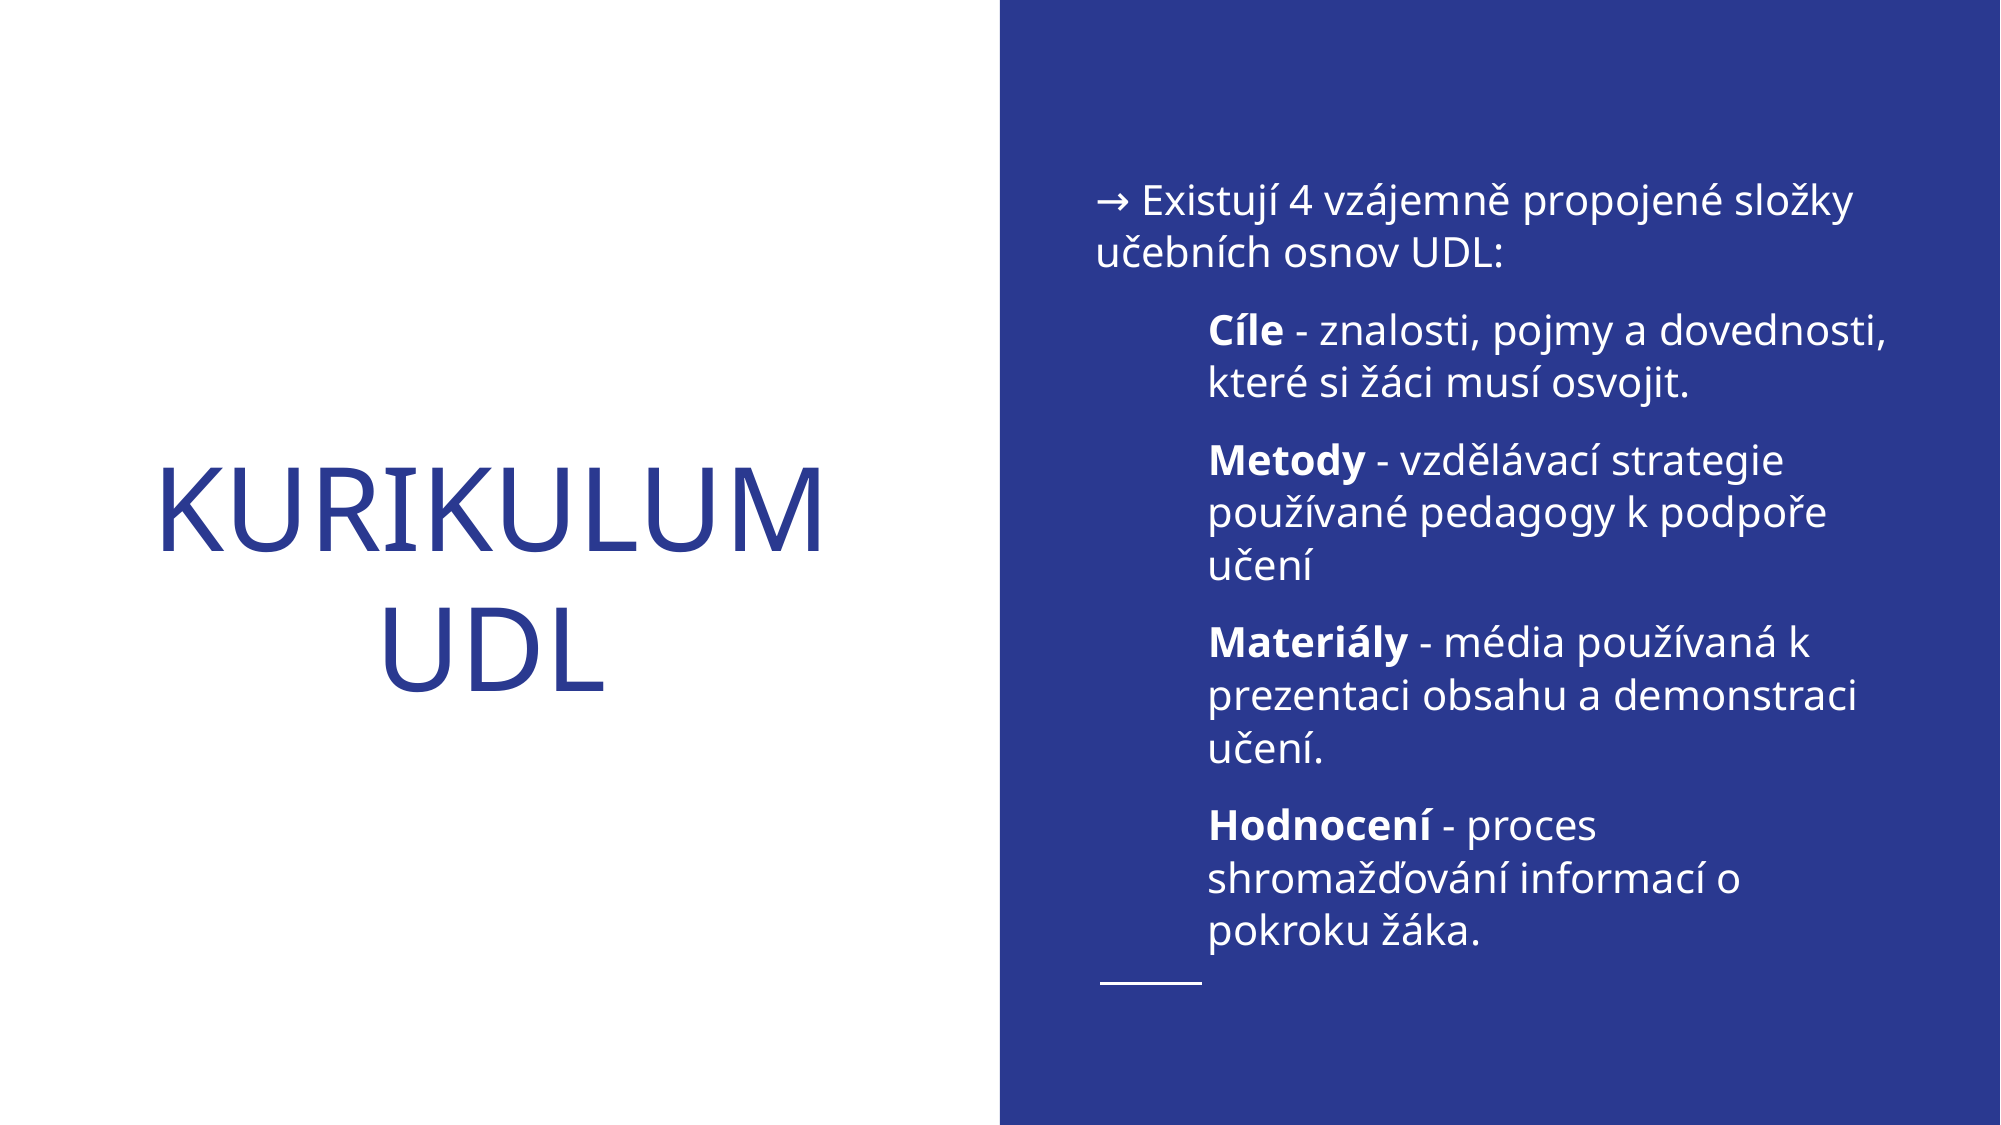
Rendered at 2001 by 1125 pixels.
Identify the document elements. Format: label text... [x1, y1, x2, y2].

title KURIKULUM UDL [48, 402, 934, 723]
list → Existují 4 vzájemně propojené složky učebních osnov UDL: Cíle - znalosti, pojmy a dovednosti, které si žáci musí osvojit. Metody - vzdělávací strategie používané pedagogy k podpoře učení Materiály - média používaná k prezentaci obsahu a demonstraci učení. Hodnocení - proces shromažďování informací o pokroku žáka. [1080, 158, 1920, 967]
